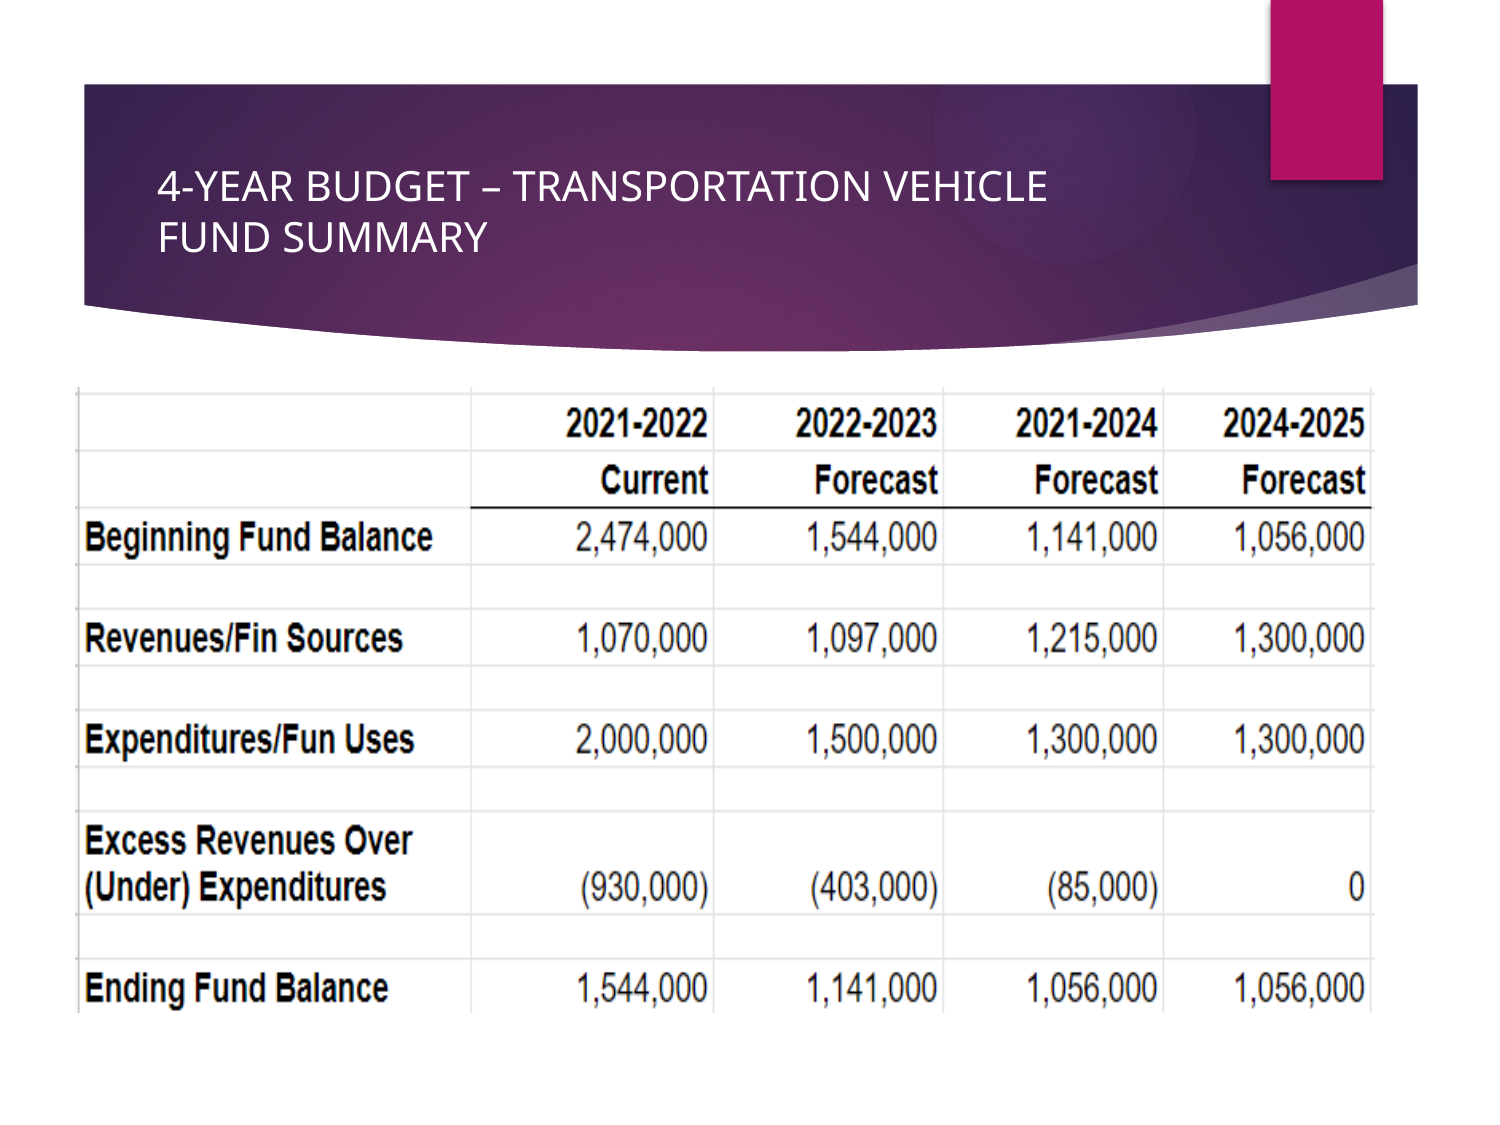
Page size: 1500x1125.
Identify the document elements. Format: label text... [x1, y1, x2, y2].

title 4-YEAR BUDGET – TRANSPORTATION VEHICLE FUND SUMMARY [142, 152, 1183, 269]
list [74, 387, 1376, 1013]
